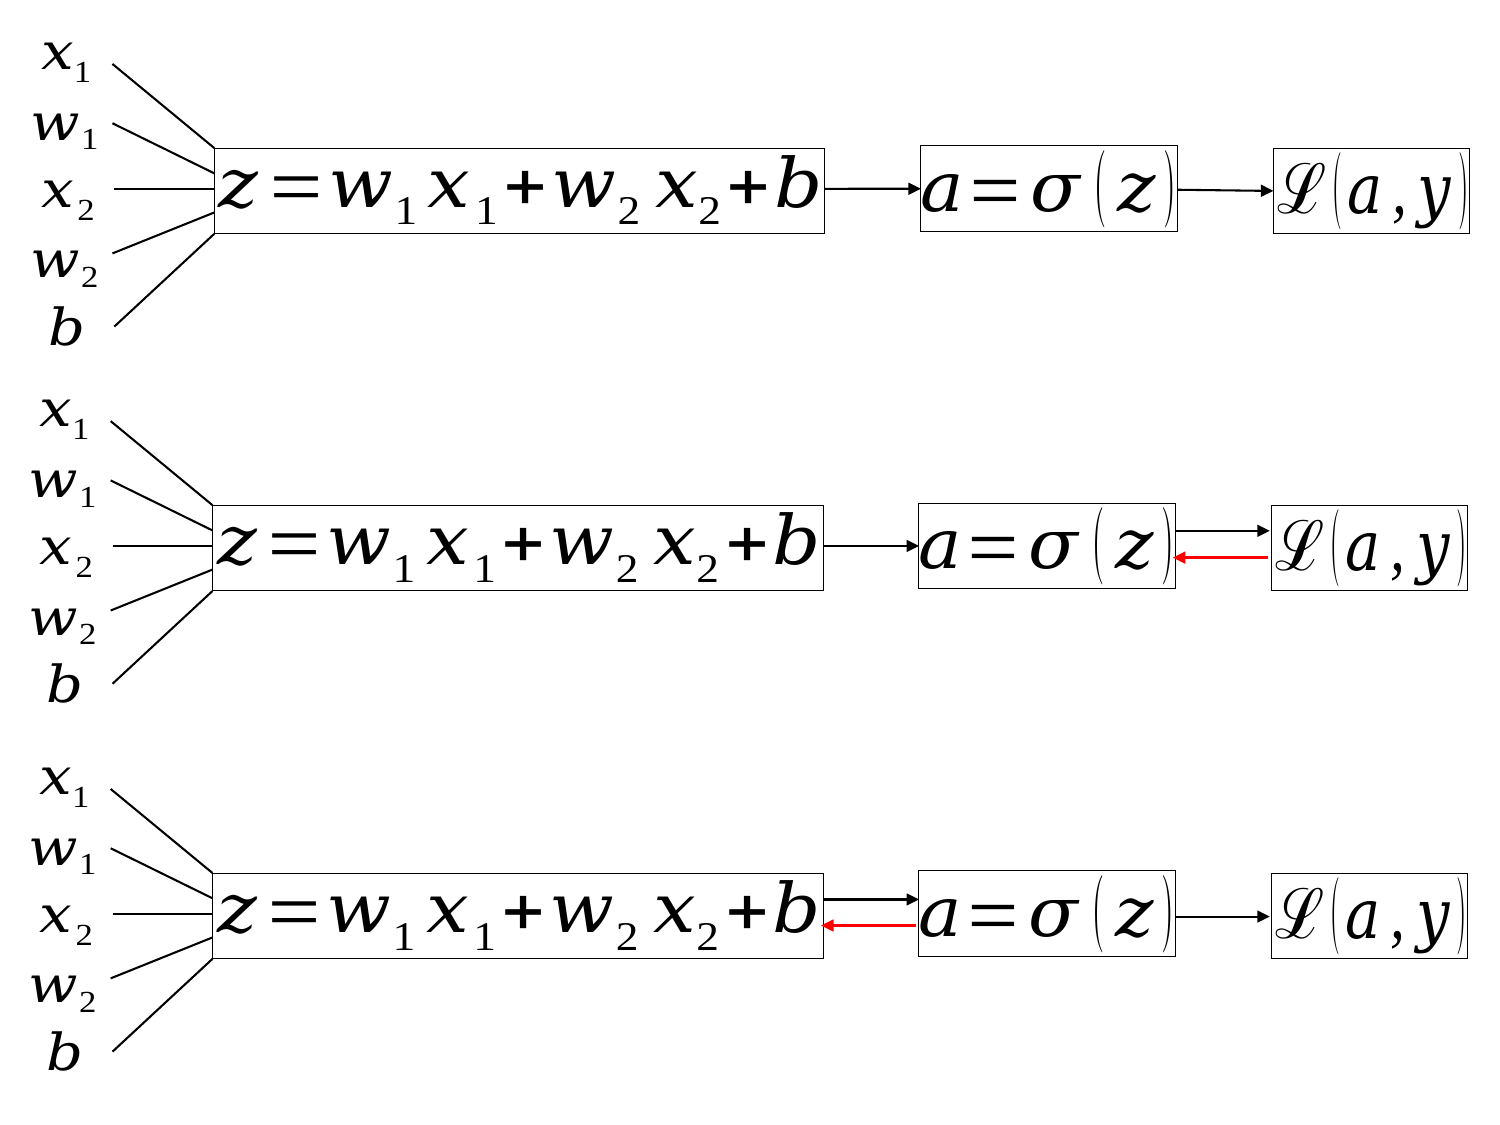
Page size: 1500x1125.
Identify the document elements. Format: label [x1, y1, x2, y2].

text_box [110, 788, 213, 847]
text_box [110, 479, 213, 531]
text_box [111, 590, 213, 685]
text_box [110, 847, 213, 899]
text_box [111, 122, 215, 174]
text_box [113, 233, 215, 328]
text_box [111, 211, 215, 254]
text_box [111, 63, 215, 122]
text_box [111, 958, 213, 1053]
text_box [110, 936, 213, 979]
text_box [110, 569, 213, 612]
text_box [110, 420, 213, 479]
